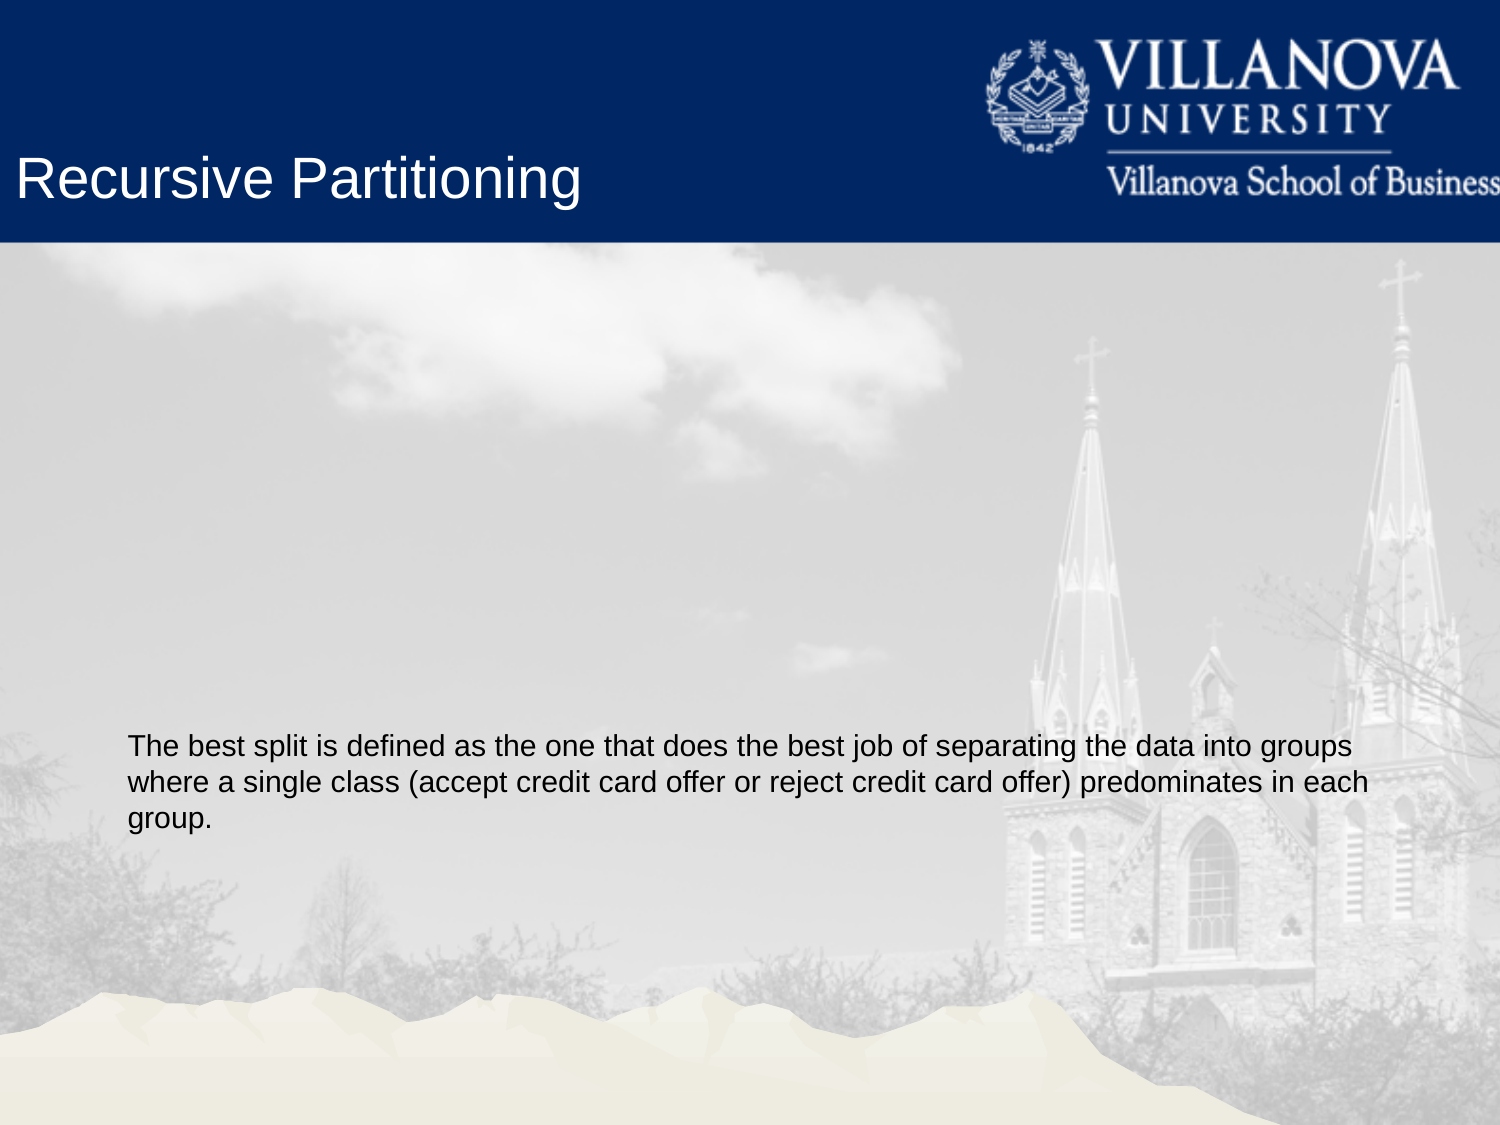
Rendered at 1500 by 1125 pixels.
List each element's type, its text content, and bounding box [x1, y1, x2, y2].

text_box Recursive Partitioning [0, 37, 1350, 225]
picture [0, 0, 1500, 1125]
title The best split is defined as the one that does the best job of separating the data into groups where a single class (accept credit card offer or reject credit card offer) predominates in each group. [112, 654, 1388, 850]
